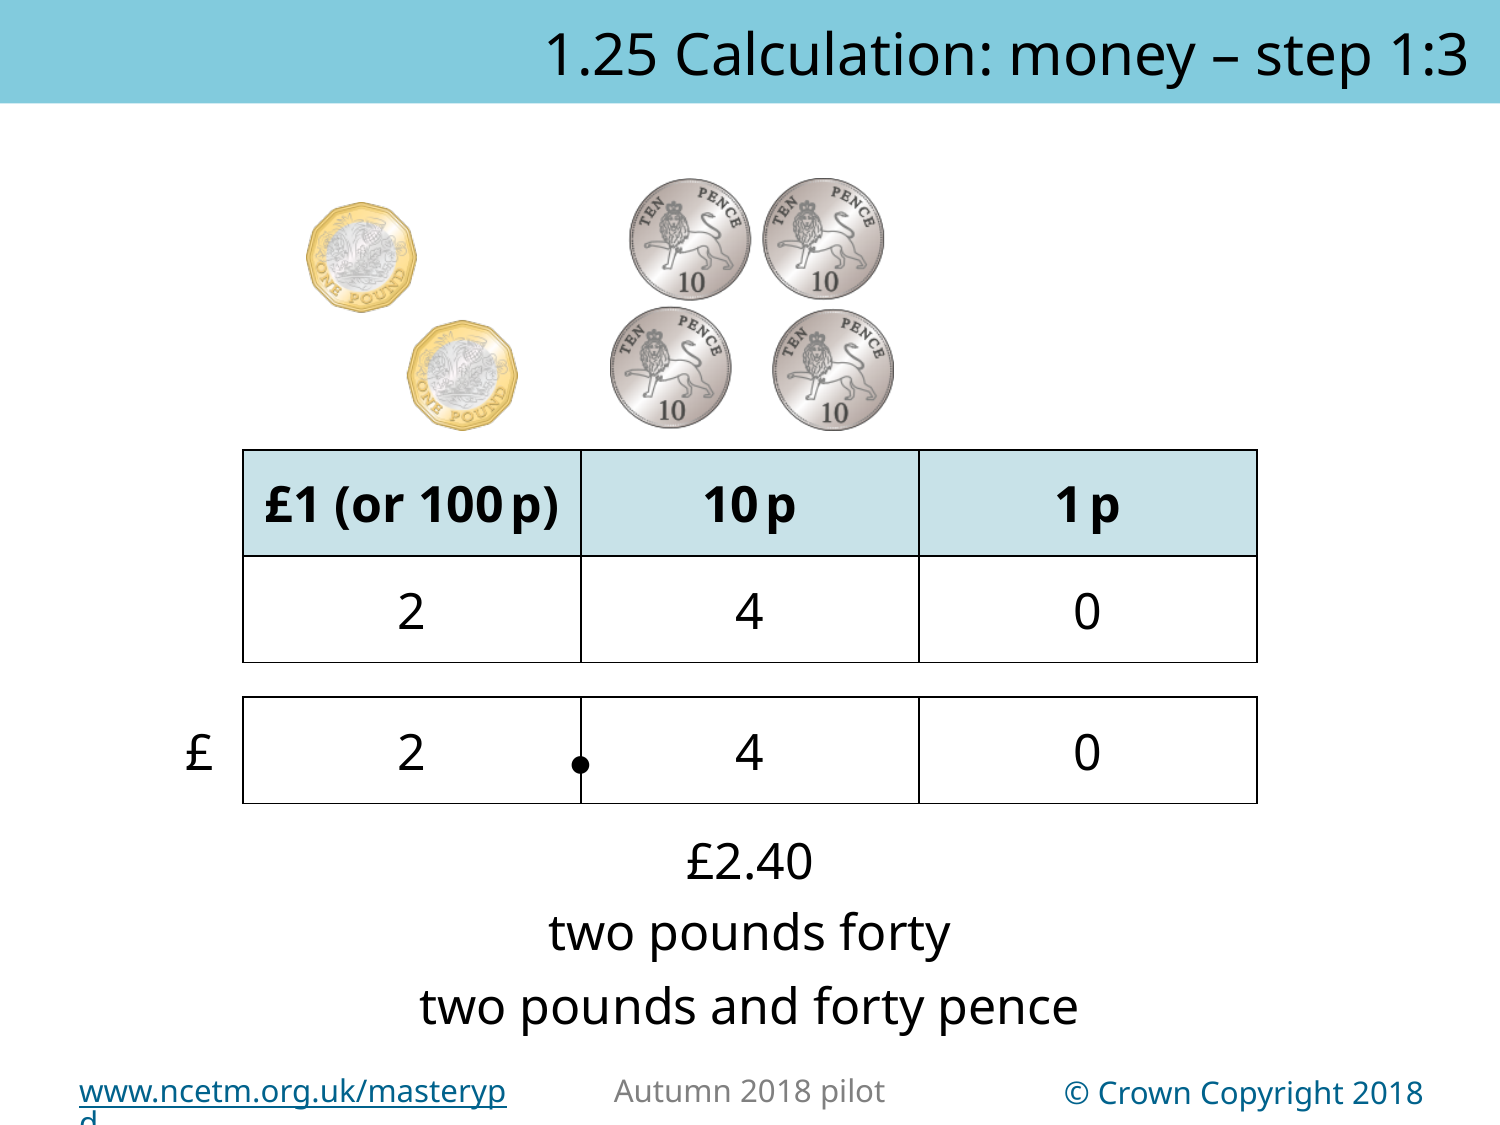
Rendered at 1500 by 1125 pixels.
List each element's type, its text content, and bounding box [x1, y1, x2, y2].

text_box £ [170, 712, 229, 788]
table_header [920, 698, 1256, 803]
text_box 2 [382, 572, 442, 647]
text_box two pounds forty [533, 892, 967, 967]
table_header 1 p [920, 451, 1256, 555]
text_box £2.40 [671, 821, 829, 897]
text_box 2 [382, 712, 442, 788]
text_box 0 [1058, 572, 1118, 647]
table_cell [920, 557, 1256, 662]
table_cell [244, 557, 580, 662]
picture [609, 177, 894, 432]
text_box • [552, 722, 609, 798]
text_box two pounds and forty pence [404, 967, 1096, 1043]
list 1.25 Calculation: money – step 1:3 [0, 0, 1500, 104]
table_header [582, 698, 918, 803]
table_cell [582, 557, 918, 662]
text_box 0 [1058, 712, 1118, 788]
table_header [244, 698, 580, 803]
table_header £1 (or 100 p) [244, 451, 580, 555]
text_box 4 [720, 712, 780, 788]
table_header 10 p [582, 451, 918, 555]
text_box 4 [720, 572, 780, 647]
picture [306, 202, 518, 432]
